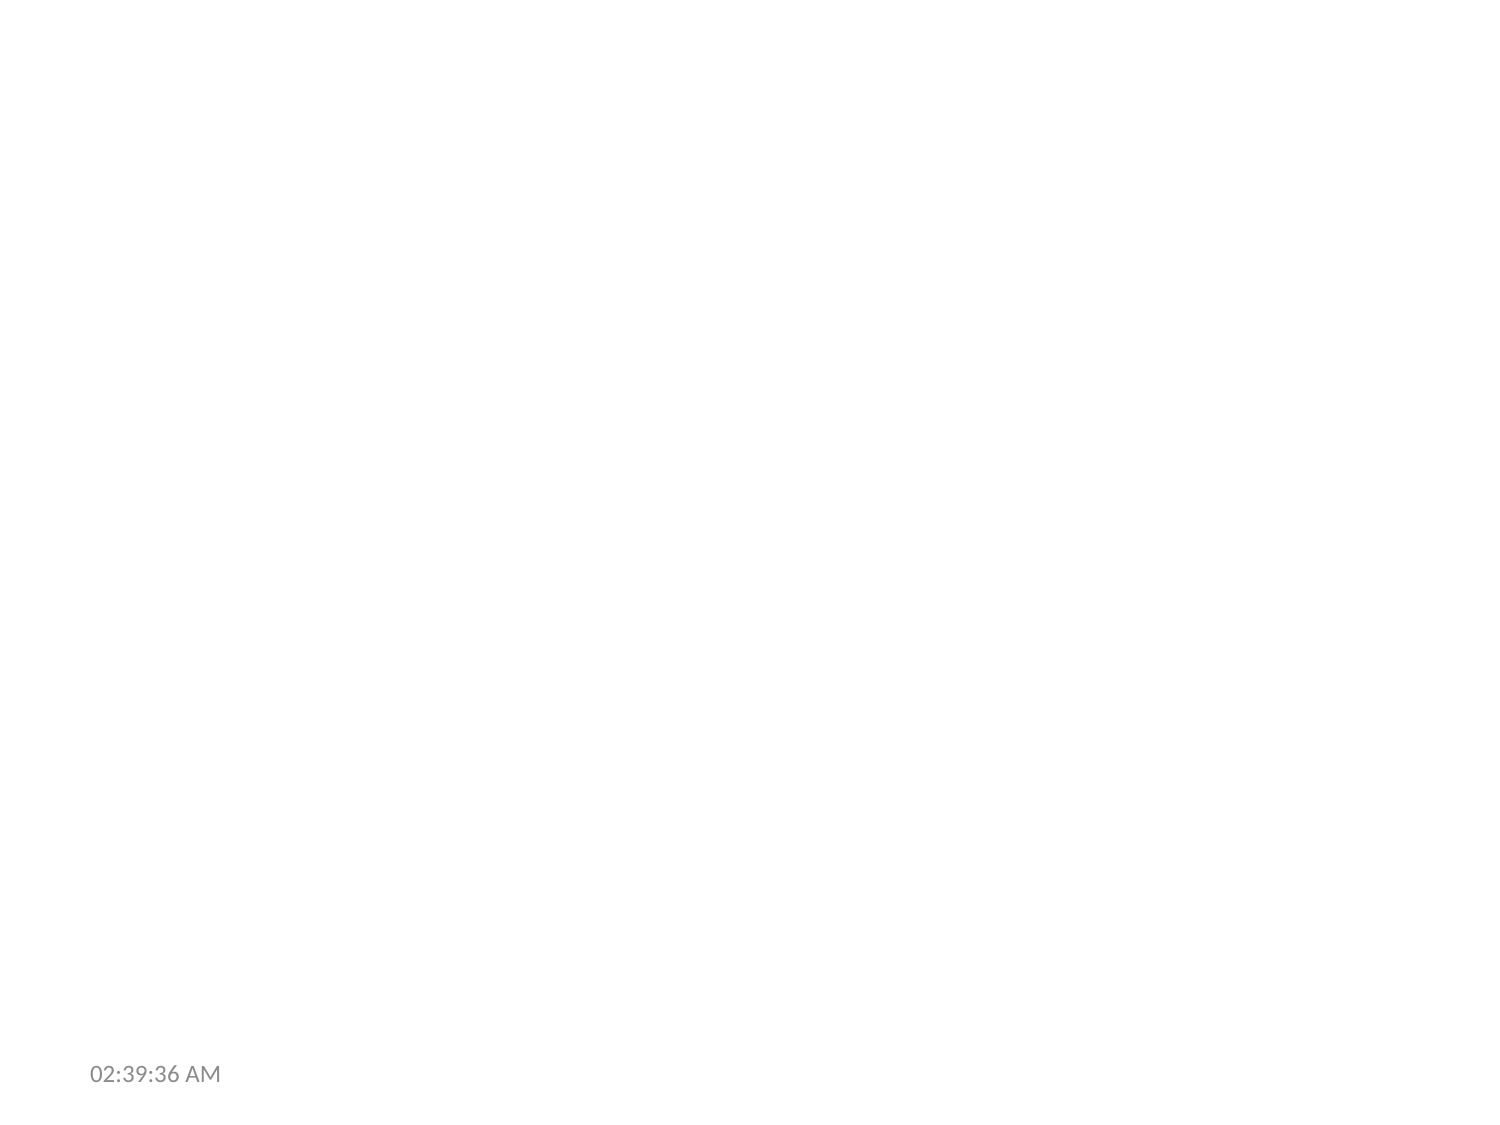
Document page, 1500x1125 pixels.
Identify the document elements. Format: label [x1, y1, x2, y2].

slide_number [75, 1042, 425, 1103]
